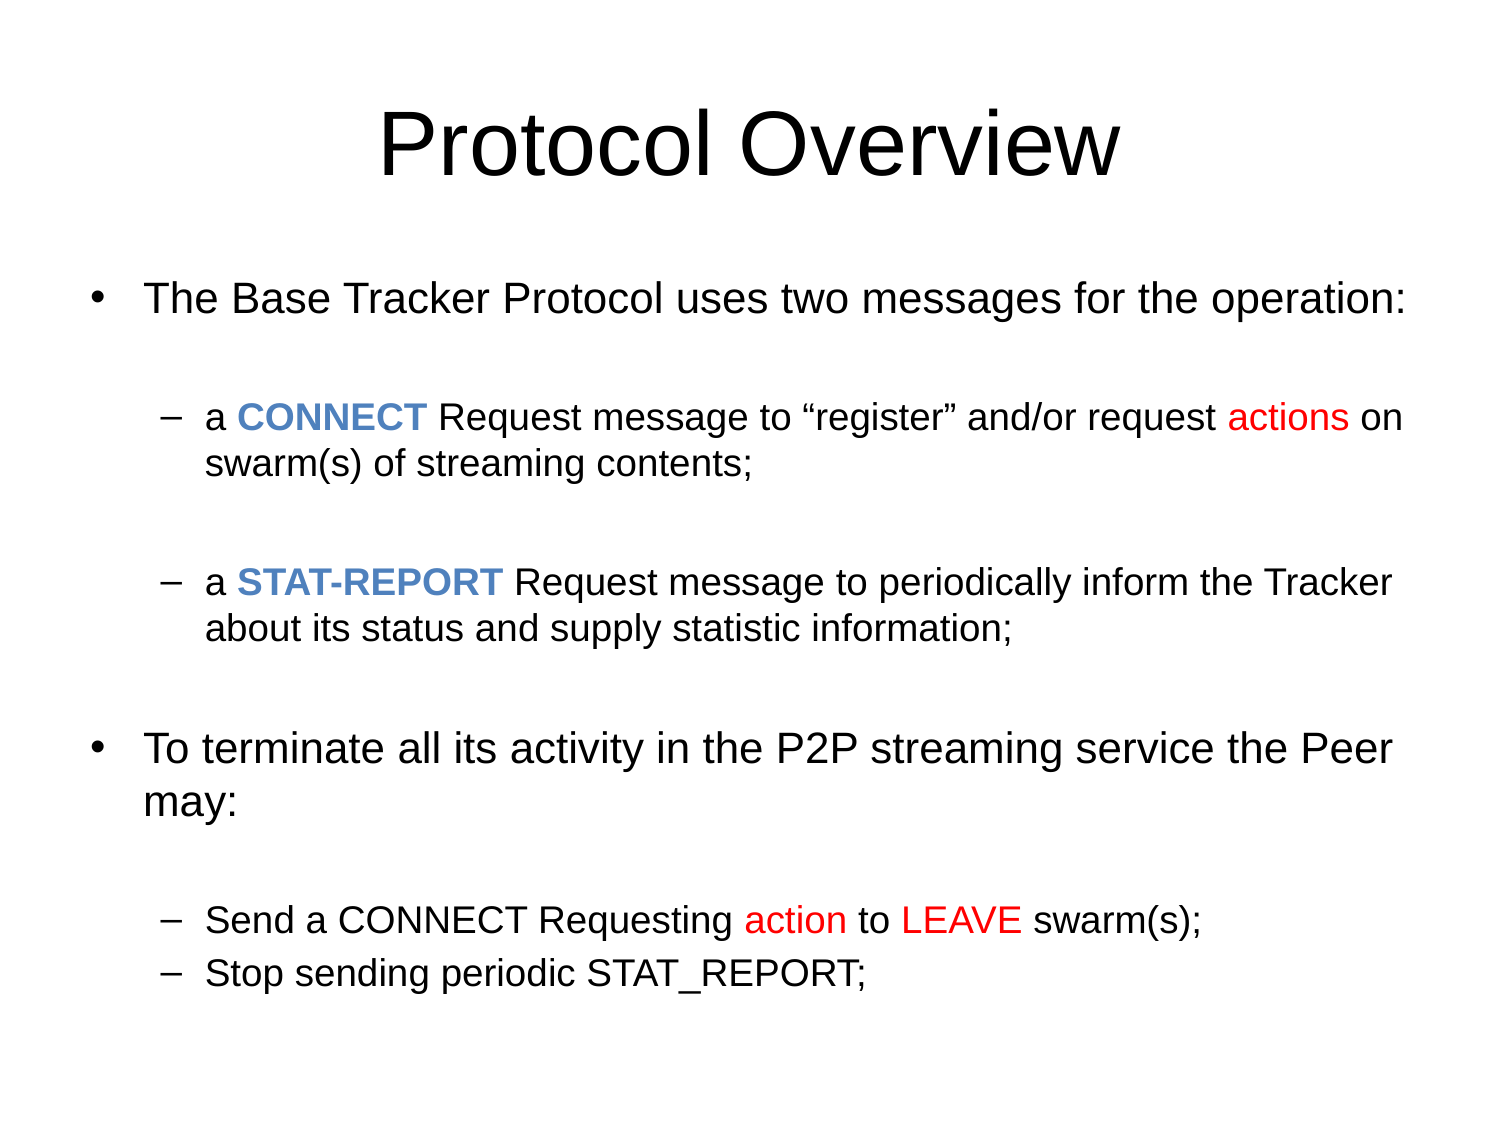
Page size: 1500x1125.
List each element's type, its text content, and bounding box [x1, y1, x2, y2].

title Protocol Overview [75, 45, 1425, 233]
list The Base Tracker Protocol uses two messages for the operation: a CONNECT Request message to “register” and/or request actions on swarm(s) of streaming contents; a STAT-REPORT Request message to periodically inform the Tracker about its status and supply statistic information; To terminate all its activity in the P2P streaming service the Peer may: Send a CONNECT Requesting action to LEAVE swarm(s); Stop sending periodic STAT_REPORT; [75, 262, 1425, 1005]
